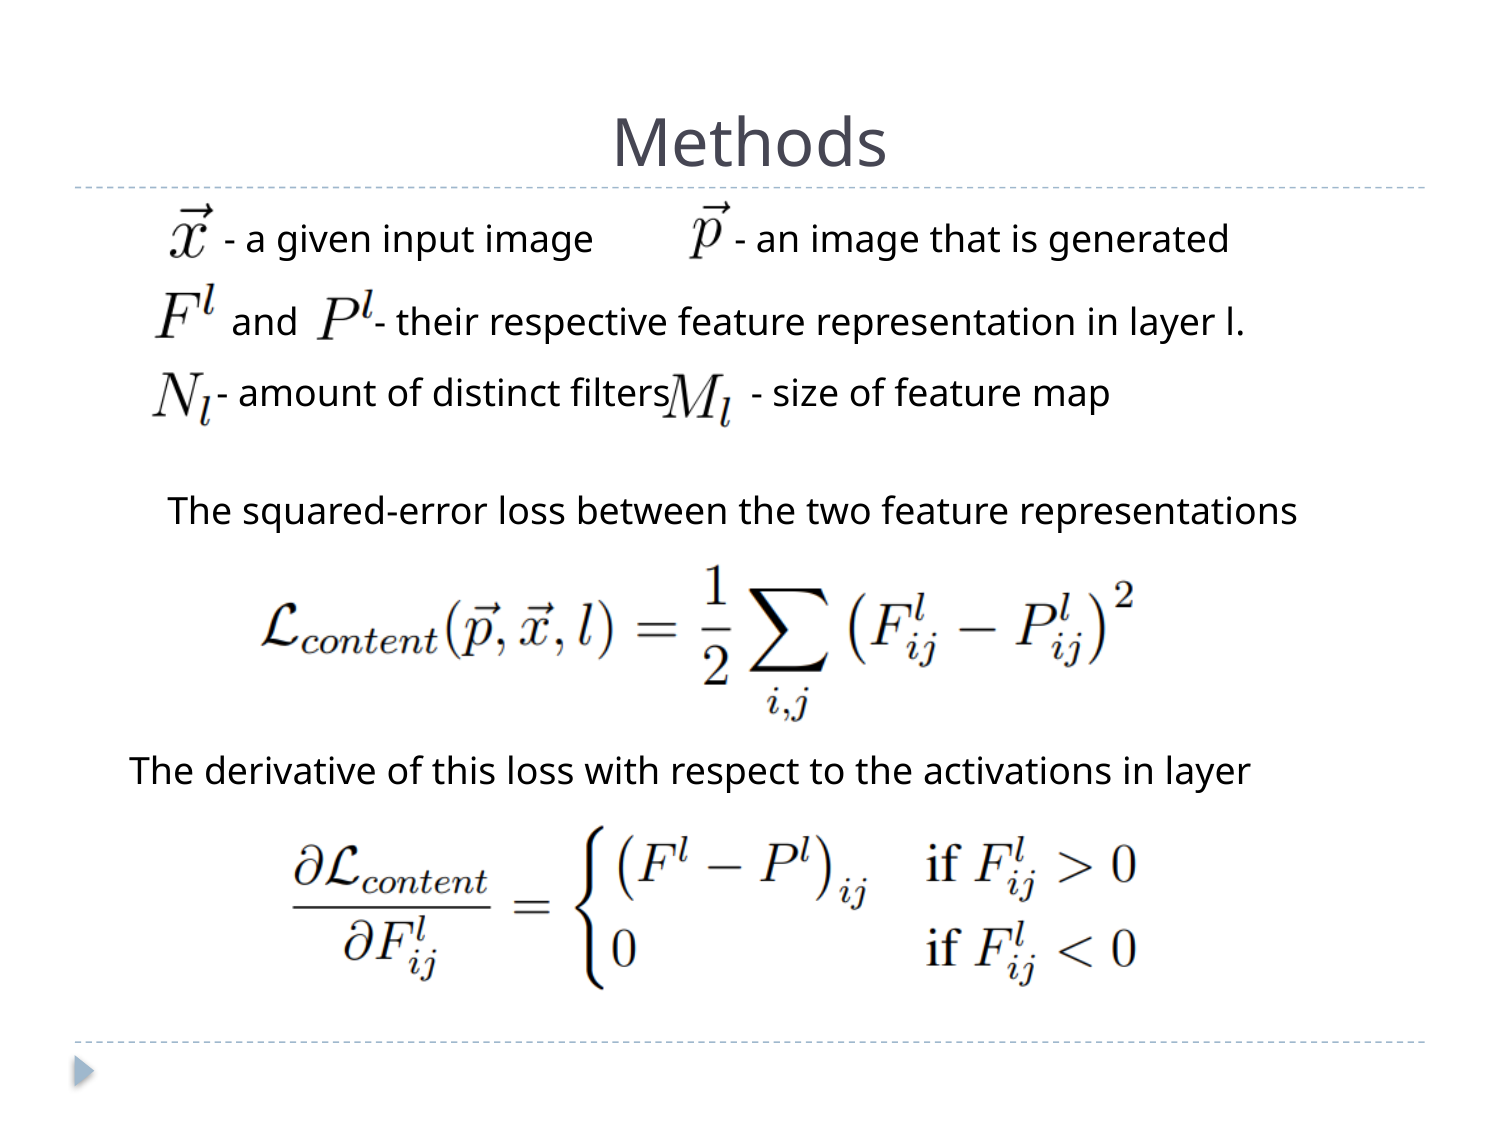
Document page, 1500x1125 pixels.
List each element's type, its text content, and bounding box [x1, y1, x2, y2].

text_box and [224, 290, 306, 351]
text_box - their respective feature representation in layer l. [389, 290, 1261, 351]
text_box - an image that is generated [744, 208, 1246, 268]
text_box - amount of distinct filters [221, 361, 655, 422]
picture [147, 268, 219, 352]
picture [655, 361, 740, 433]
title Methods [75, 24, 1425, 188]
text_box The squared-error loss between the two feature representations [100, 479, 1376, 540]
picture [678, 195, 740, 268]
picture [265, 798, 1152, 1004]
picture [241, 550, 1157, 735]
text_box - a given input image [227, 208, 610, 268]
picture [312, 280, 384, 352]
picture [147, 361, 219, 433]
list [159, 195, 222, 268]
text_box - size of feature map [740, 361, 1127, 422]
text_box The derivative of this loss with respect to the activations in layer [64, 739, 1317, 800]
